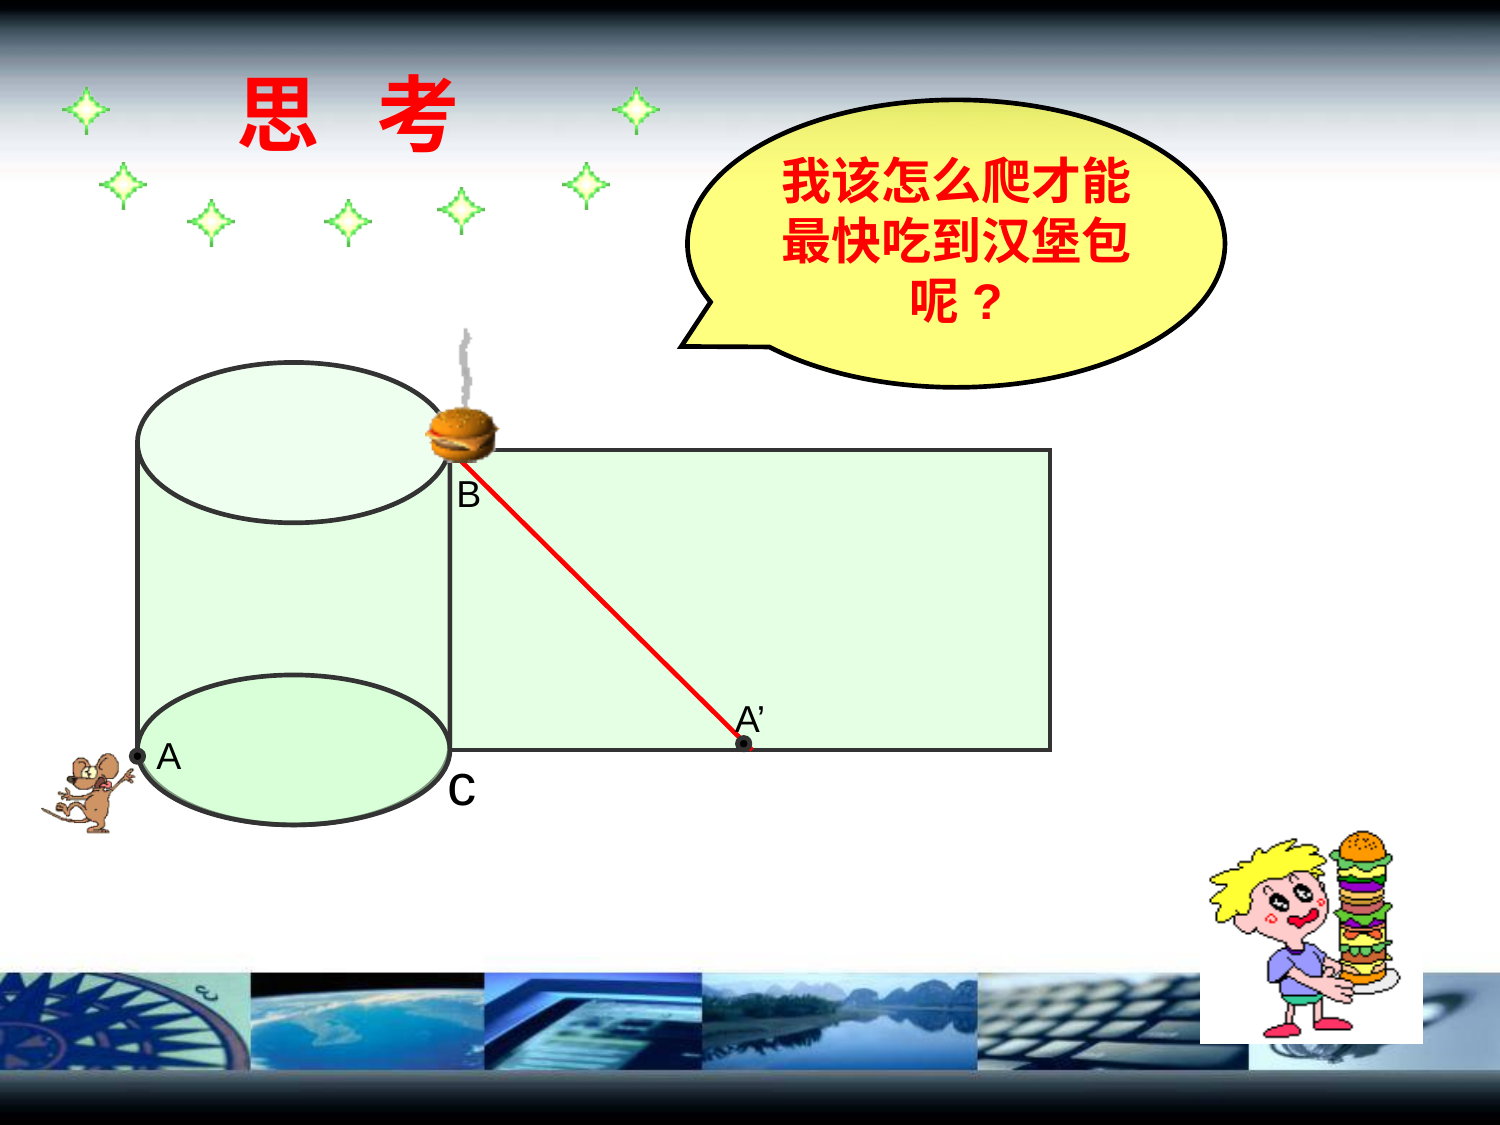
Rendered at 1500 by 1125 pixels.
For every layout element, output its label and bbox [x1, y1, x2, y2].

picture [0, 0, 1500, 1125]
text_box [137, 362, 451, 826]
